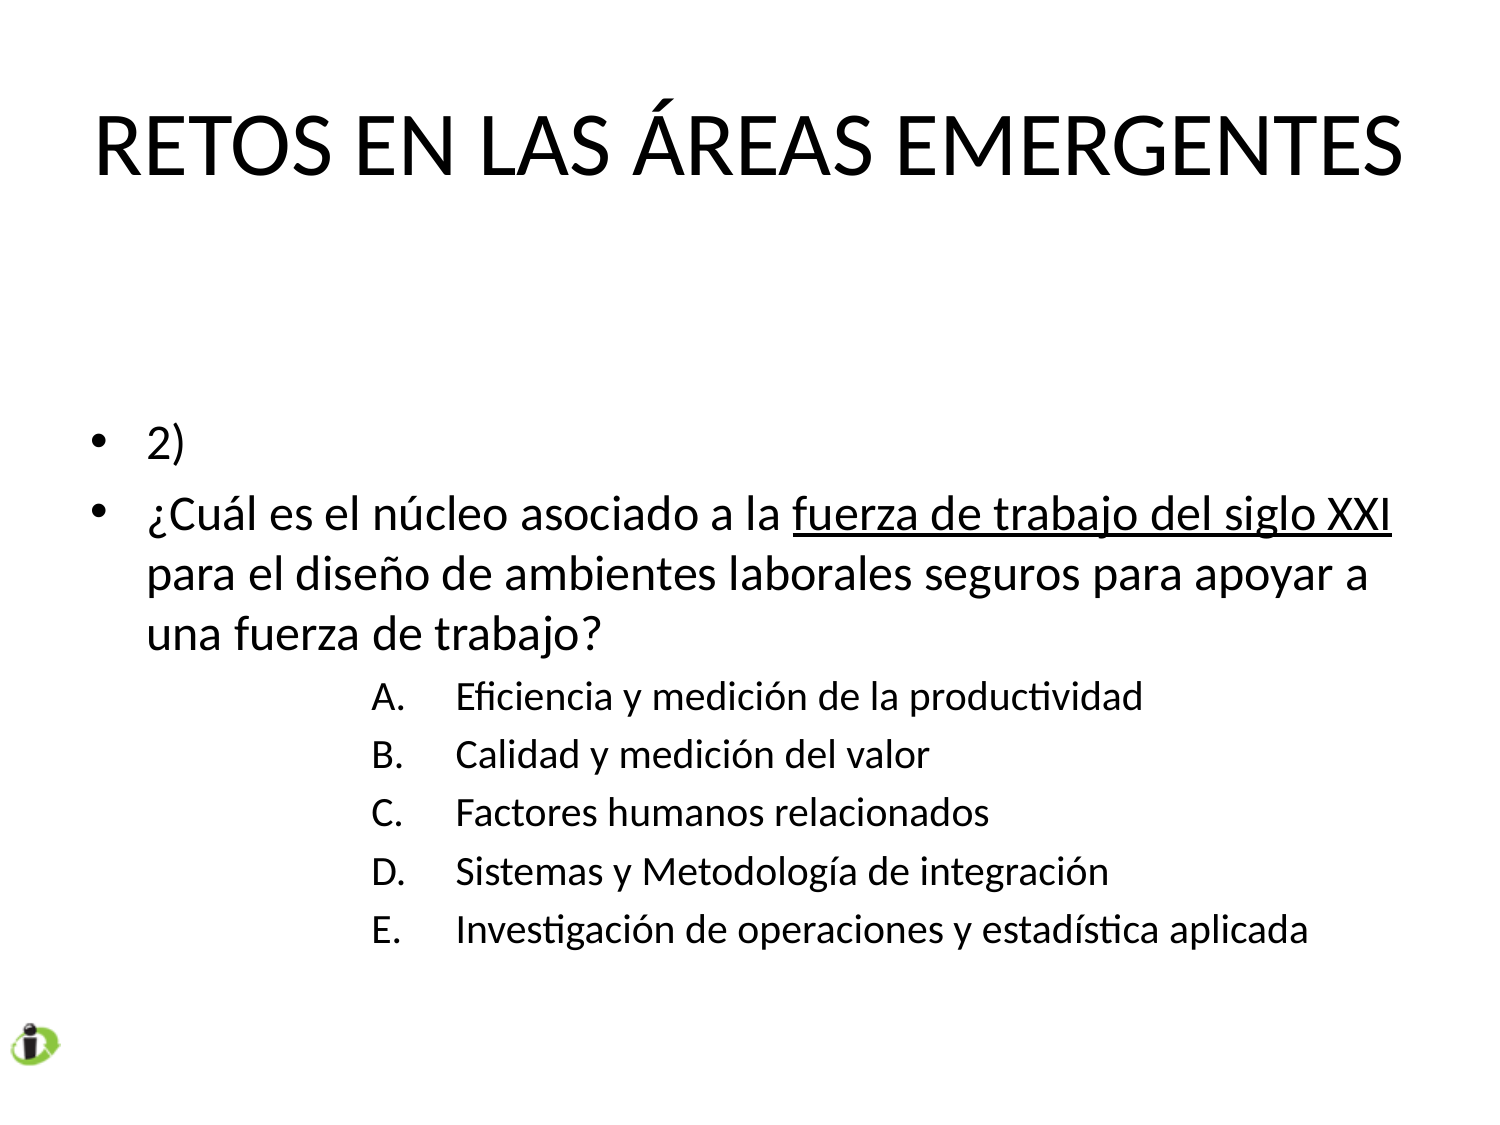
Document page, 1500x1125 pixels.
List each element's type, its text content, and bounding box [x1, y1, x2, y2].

picture [10, 1020, 61, 1072]
list 2) ¿Cuál es el núcleo asociado a la fuerza de trabajo del siglo XXI para el diseño de ambientes laborales seguros para apoyar a una fuerza de trabajo? Eficiencia y medición de la productividad Calidad y medición del valor Factores humanos relacionados Sistemas y Metodología de integración Investigación de operaciones y estadística aplicada [75, 262, 1425, 1005]
title RETOS EN LAS ÁREAS EMERGENTES [75, 45, 1425, 233]
